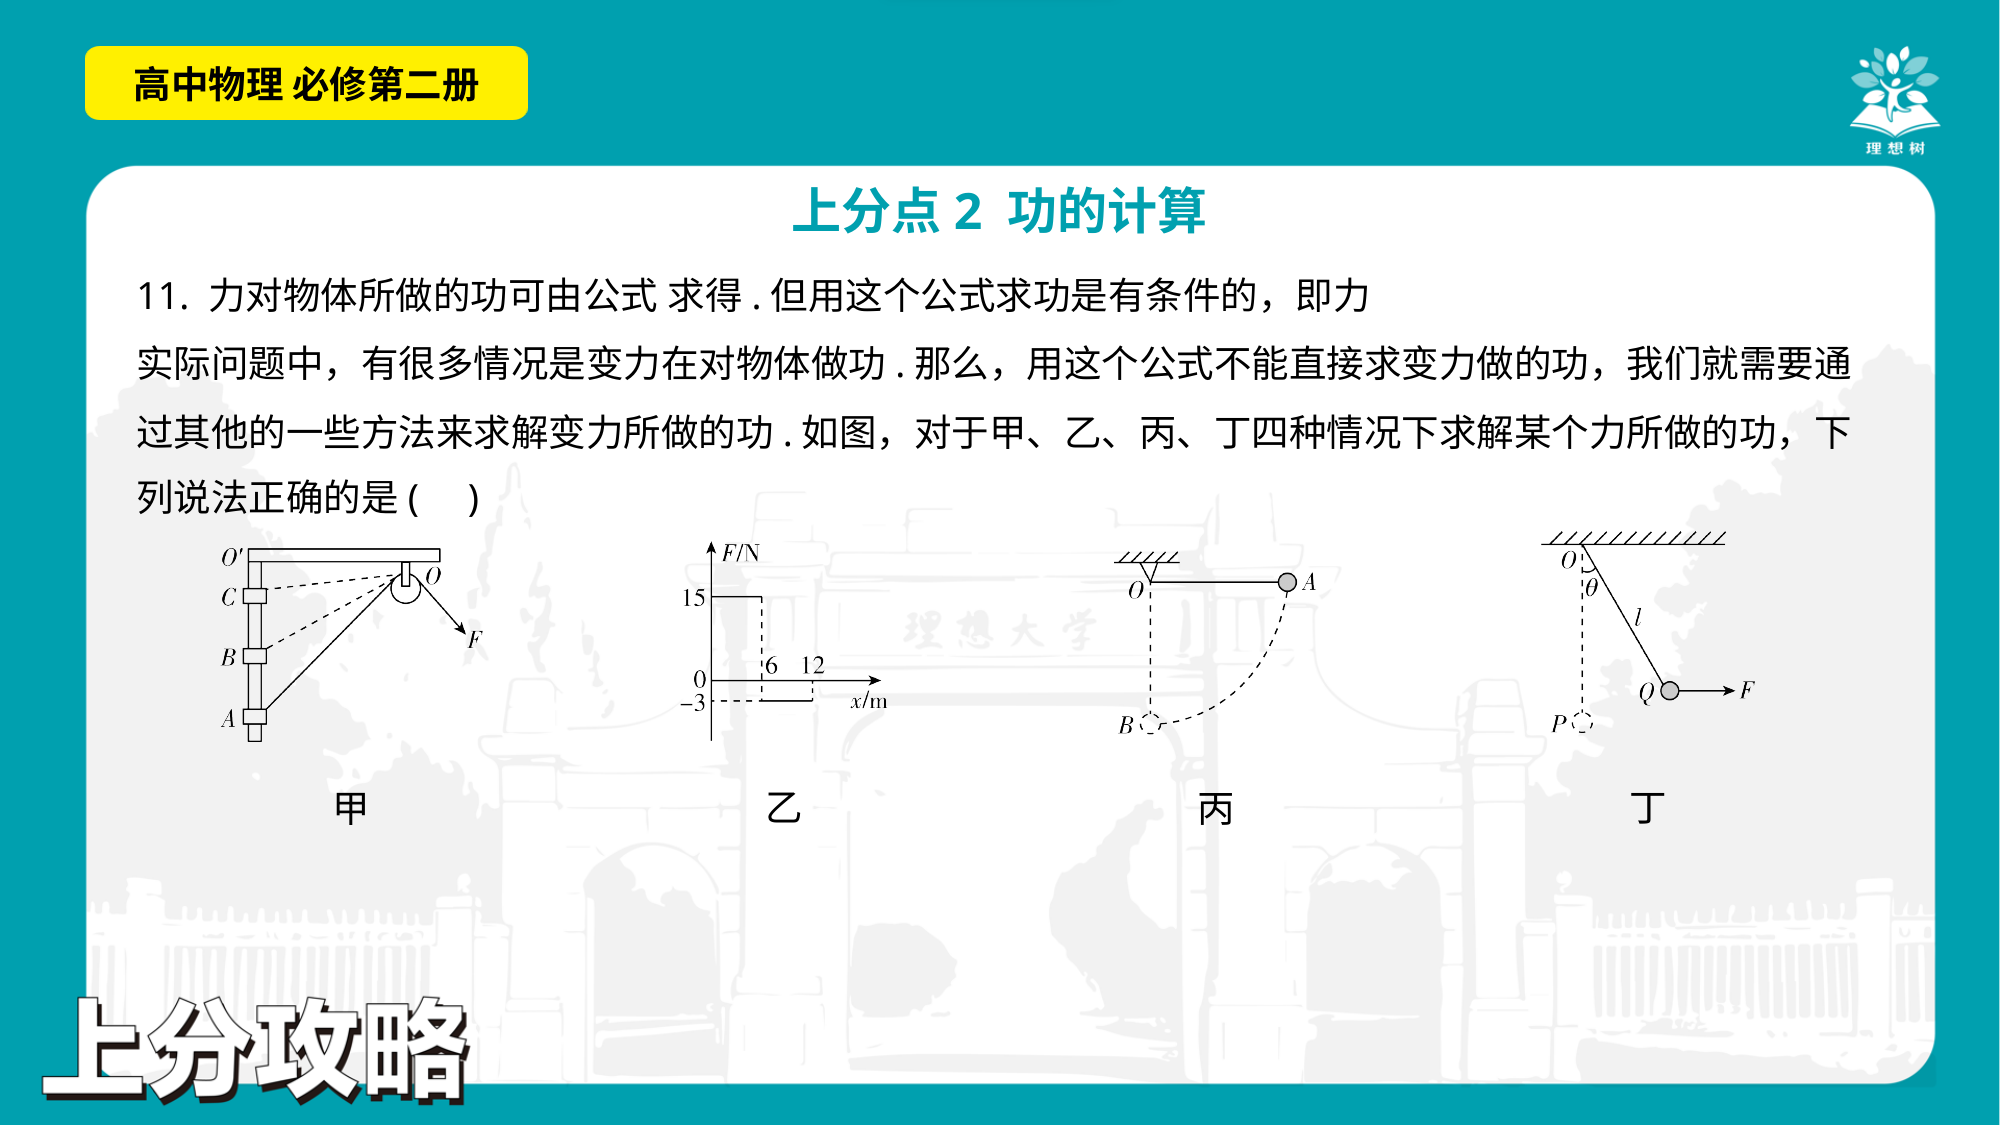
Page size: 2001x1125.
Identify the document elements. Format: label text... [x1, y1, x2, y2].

text_box 丙 [1192, 762, 1239, 889]
text_box 乙 [760, 761, 807, 887]
picture [0, 0, 2000, 1125]
text_box 丁 [1625, 761, 1672, 887]
text_box 甲 [328, 762, 375, 889]
